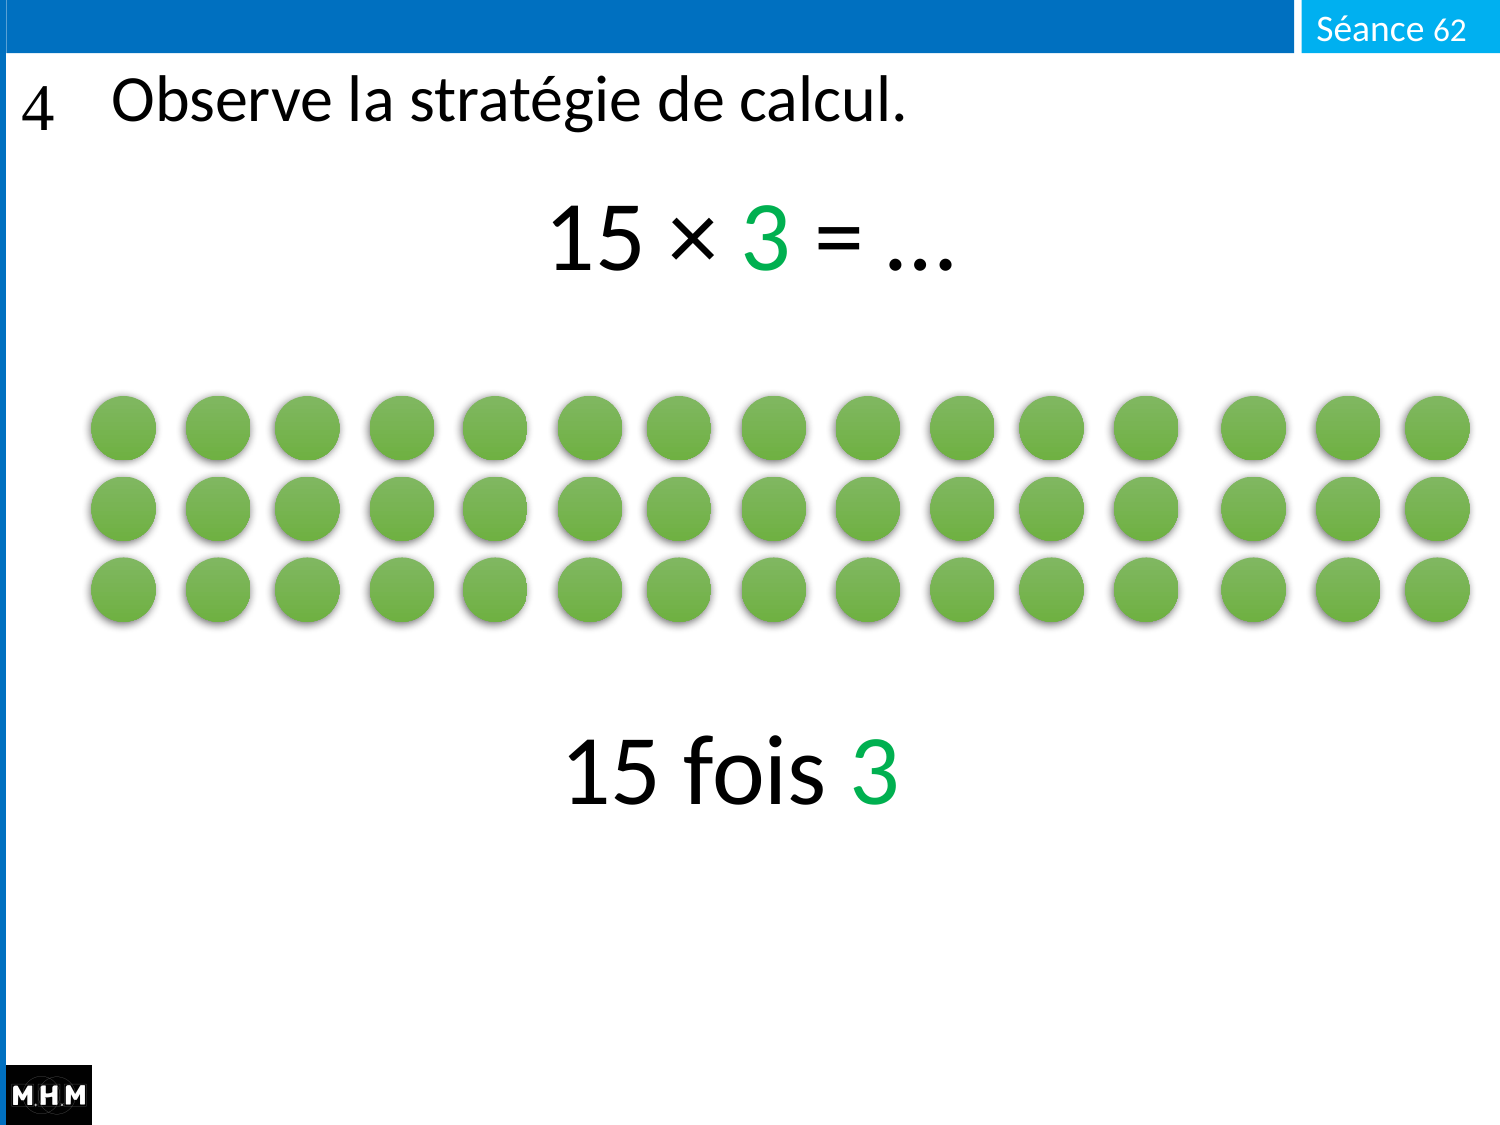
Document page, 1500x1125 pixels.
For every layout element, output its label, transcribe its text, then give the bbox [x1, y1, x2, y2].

text_box [646, 476, 712, 541]
text_box [1316, 476, 1381, 541]
text_box [646, 557, 712, 622]
text_box [275, 557, 340, 622]
text_box [1405, 557, 1470, 622]
text_box [1114, 476, 1179, 541]
text_box [1316, 557, 1381, 622]
text_box [930, 395, 995, 460]
text_box 15 fois 3 [7, 696, 1476, 832]
text_box [557, 476, 623, 541]
text_box [463, 396, 528, 461]
text_box [741, 557, 806, 622]
text_box [369, 395, 435, 460]
text_box [91, 557, 156, 622]
picture [6, 1065, 92, 1125]
text_box [91, 476, 156, 541]
text_box [91, 396, 156, 461]
text_box [557, 395, 623, 460]
text_box [1221, 396, 1286, 461]
text_box [835, 396, 900, 461]
text_box 15 × 3 = … [15, 163, 1485, 298]
text_box [186, 395, 251, 460]
text_box [1019, 476, 1084, 541]
text_box [930, 557, 995, 622]
text_box [835, 476, 900, 541]
text_box [1405, 476, 1470, 541]
text_box [930, 476, 995, 541]
text_box [1221, 476, 1286, 541]
text_box [463, 476, 528, 541]
text_box [741, 476, 806, 541]
text_box [557, 557, 623, 622]
text_box [646, 396, 712, 461]
text_box [463, 557, 528, 622]
text_box [186, 476, 251, 541]
text_box [1221, 557, 1286, 622]
text_box [1114, 557, 1179, 622]
text_box [1405, 396, 1470, 461]
text_box [1019, 557, 1084, 622]
text_box [275, 476, 340, 541]
title Observe la stratégie de calcul. [96, 57, 1391, 144]
text_box [1114, 395, 1179, 460]
text_box [369, 557, 435, 622]
text_box [369, 476, 435, 541]
text_box [741, 395, 806, 460]
text_box [275, 396, 340, 461]
text_box [1019, 396, 1084, 461]
text_box [835, 557, 900, 622]
text_box [186, 557, 251, 622]
text_box [1316, 395, 1381, 460]
